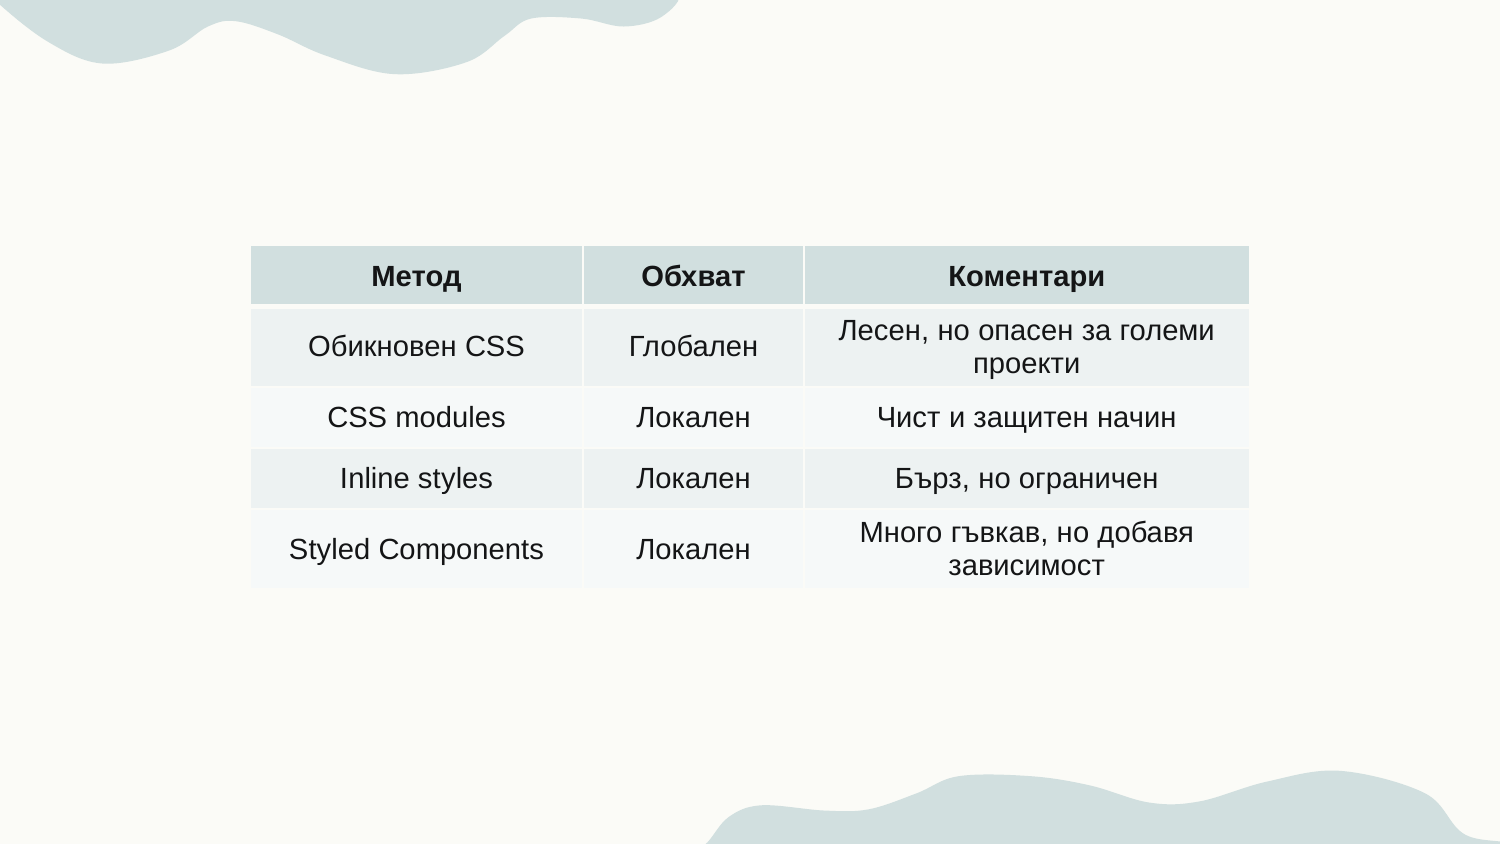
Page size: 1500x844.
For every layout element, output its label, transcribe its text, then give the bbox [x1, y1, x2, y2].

table_cell Бърз, но ограничен [805, 449, 1249, 508]
table_header Коментари [805, 246, 1249, 304]
table_cell Inline styles [251, 449, 582, 508]
table_header Обхват [584, 246, 803, 304]
table_cell Много гъвкав, но добавя зависимост [805, 510, 1249, 588]
table_header Метод [251, 246, 582, 304]
table_cell CSS modules [251, 388, 582, 447]
table_cell Локален [584, 449, 803, 508]
table_cell Локален [584, 510, 803, 588]
table_cell Чист и защитен начин [805, 388, 1249, 447]
table_cell Styled Components [251, 510, 582, 588]
table_cell Глобален [584, 309, 803, 386]
table_cell Обикновен CSS [251, 309, 582, 386]
table_cell Локален [584, 388, 803, 447]
table_cell Лесен, но опасен за големи проекти [805, 309, 1249, 386]
